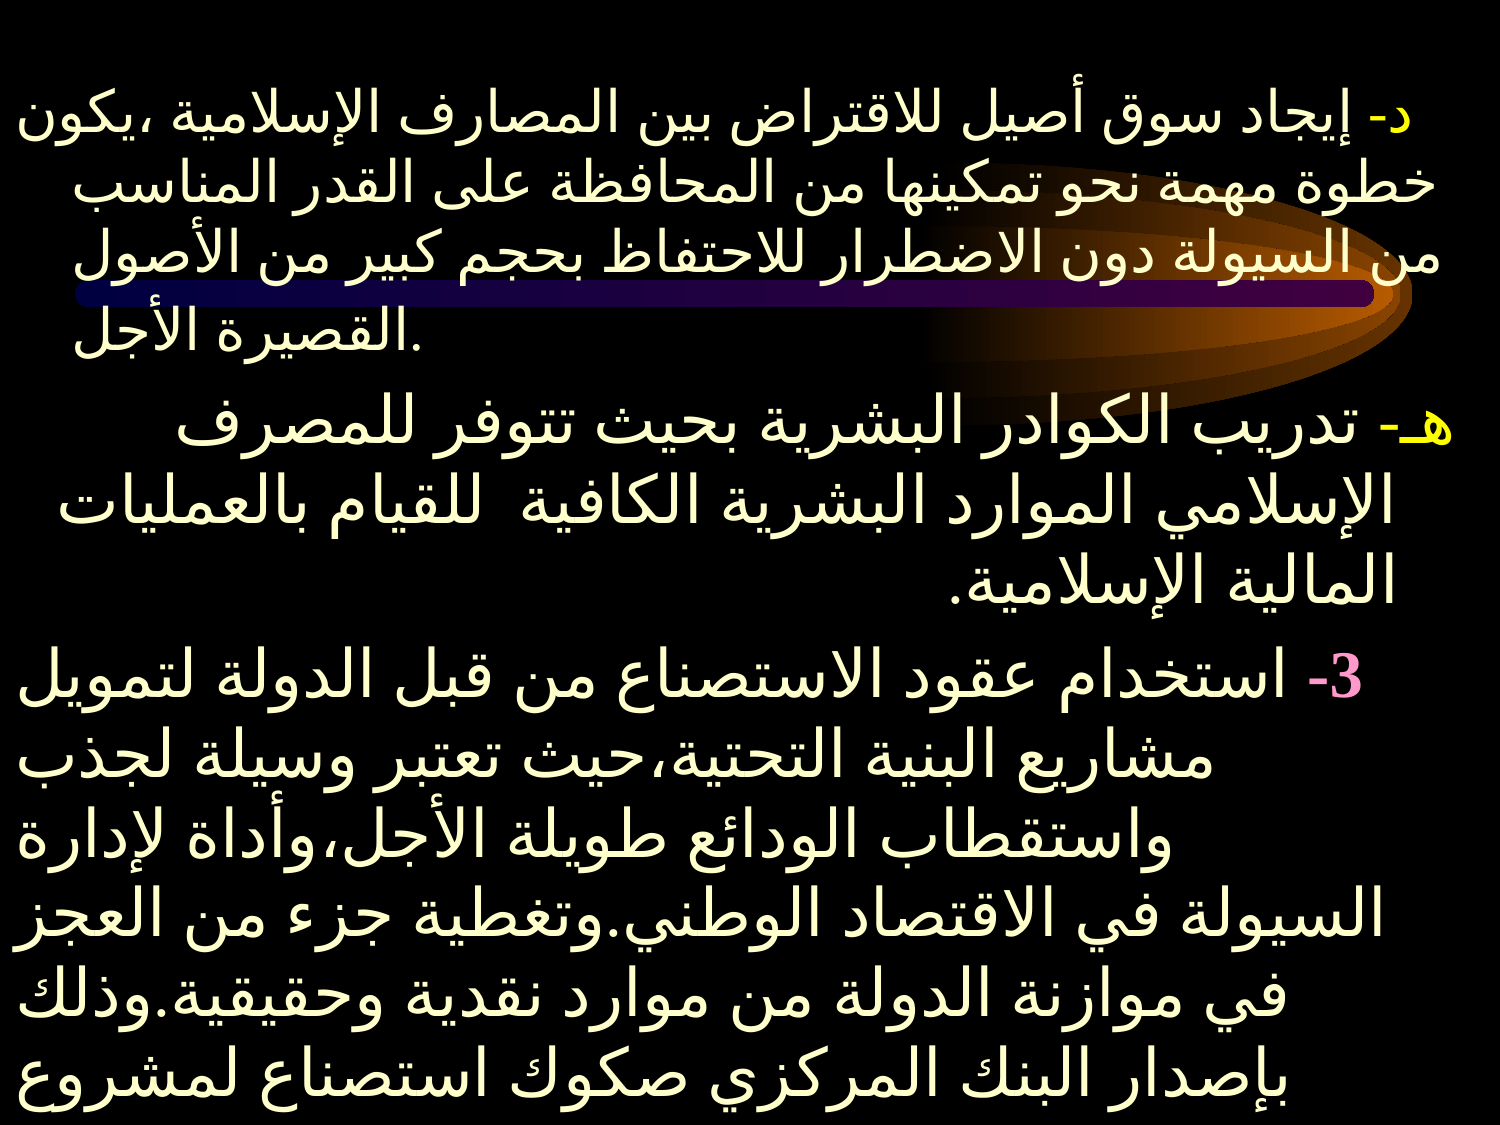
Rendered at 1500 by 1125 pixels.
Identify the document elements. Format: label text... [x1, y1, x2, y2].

list د- إيجاد سوق أصيل للاقتراض بين المصارف الإسلامية ،يكون خطوة مهمة نحو تمكينها من المحافظة على القدر المناسب من السيولة دون الاضطرار للاحتفاظ بحجم كبير من الأصول القصيرة الأجل. هـ- تدريب الكوادر البشرية بحيث تتوفر للمصرف الإسلامي الموارد البشرية الكافية للقيام بالعمليات المالية الإسلامية. 3- استخدام عقود الاستصناع من قبل الدولة لتمويل مشاريع البنية التحتية،حيث تعتبر وسيلة لجذب واستقطاب الودائع طويلة الأجل،وأداة لإدارة السيولة في الاقتصاد الوطني.وتغطية جزء من العجز في موازنة الدولة من موارد نقدية وحقيقية.وذلك بإصدار البنك المركزي صكوك استصناع لمشروع محدد وتطرح هذه الصكوك للجمهور لشراء تلك الصكوك ويدفع العائد على الصكوك كل ثلاث أشهر بعد انتهاء المشروع لمنح المستثمرين درجة معقولة من السيولة. . [0, 66, 1471, 1125]
